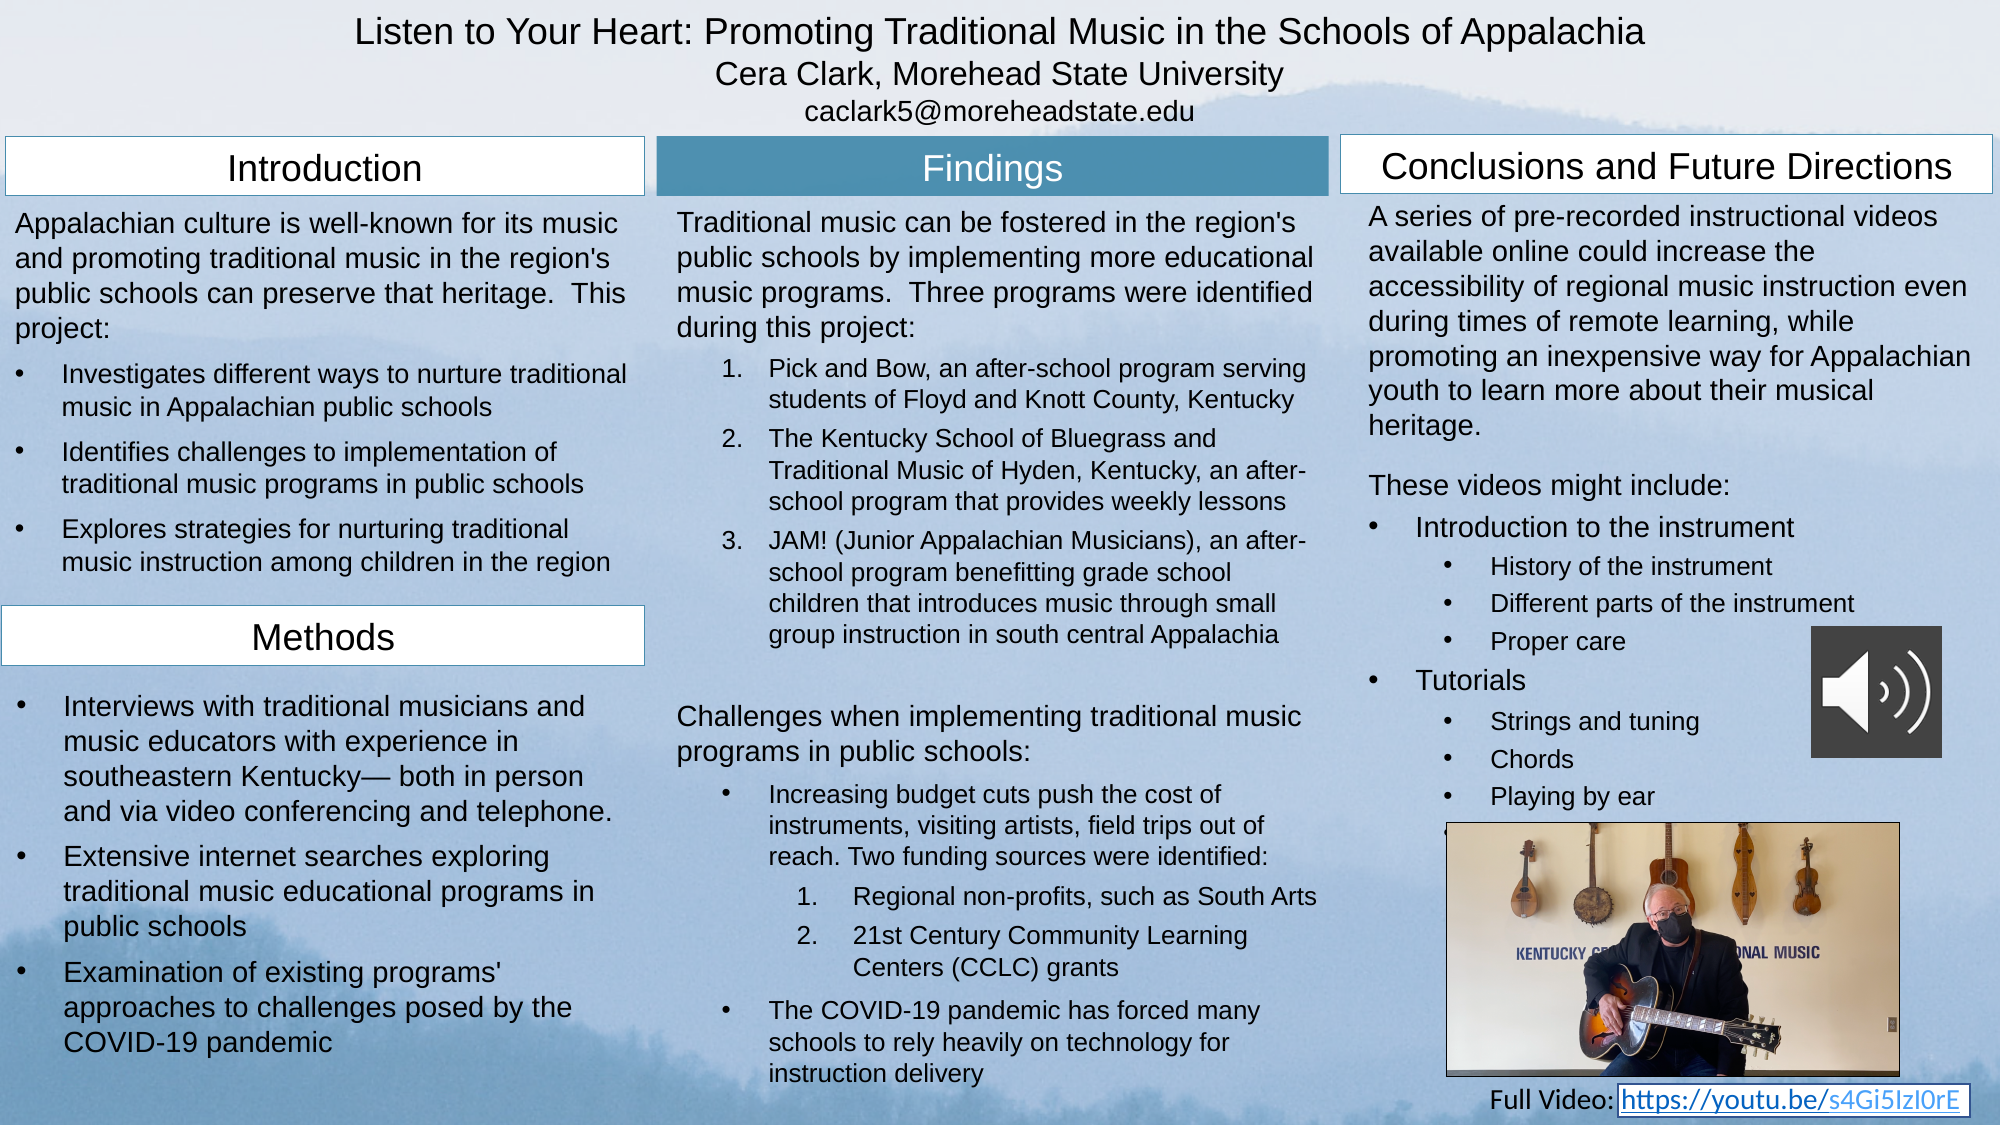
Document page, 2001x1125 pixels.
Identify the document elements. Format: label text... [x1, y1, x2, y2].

text_box Listen to Your Heart: Promoting Traditional Music in the Schools of Appalachia Cera Clark, Morehead State University caclark5@moreheadstate.edu [0, 0, 2000, 135]
text_box A series of pre-recorded instructional videos available online could increase the accessibility of regional music instruction even during times of remote learning, while promoting an inexpensive way for Appalachian youth to learn more about their musical heritage. These videos might include: Introduction to the instrument History of the instrument Different parts of the instrument Proper care Tutorials Strings and tuning Chords Playing by ear Reading tablature and sheet music [1353, 189, 1993, 933]
text_box Methods [1, 605, 645, 666]
text_box Interviews with traditional musicians and music educators with experience in southeastern Kentucky— both in person and via video conferencing and telephone. Extensive internet searches exploring traditional music educational programs in public schools Examination of existing programs' approaches to challenges posed by the COVID-19 pandemic [1, 680, 654, 1066]
text_box Introduction [5, 136, 645, 196]
text_box Appalachian culture is well-known for its music and promoting traditional music in the region's public schools can preserve that heritage. This project: Investigates different ways to nurture traditional music in Appalachian public schools Identifies challenges to implementation of traditional music programs in public schools Explores strategies for nurturing traditional music instruction among children in the region [0, 196, 652, 584]
text_box Findings [656, 136, 1329, 196]
picture [1809, 625, 1944, 759]
text_box Traditional music can be fostered in the region's public schools by implementing more educational music programs. Three programs were identified during this project: Pick and Bow, an after-school program serving students of Floyd and Knott County, Kentucky The Kentucky School of Bluegrass and Traditional Music of Hyden, Kentucky, an after-school program that provides weekly lessons JAM! (Junior Appalachian Musicians), an after-school program benefitting grade school children that introduces music through small group instruction in south central Appalachia Challenges when implementing traditional music programs in public schools: Increasing budget cuts push the cost of instruments, visiting artists, field trips out of reach. Two funding sources were identified: Regional non-profits, such as South Arts 21st Century Community Learning Centers (CCLC) grants The COVID-19 pandemic has forced many schools to rely heavily on technology for instruction delivery [661, 195, 1342, 1125]
picture [1446, 822, 1900, 1077]
text_box Conclusions and Future Directions [1340, 134, 1993, 194]
text_box Full Video: https://youtu.be/s4Gi5IzI0rE [1475, 1073, 2000, 1125]
